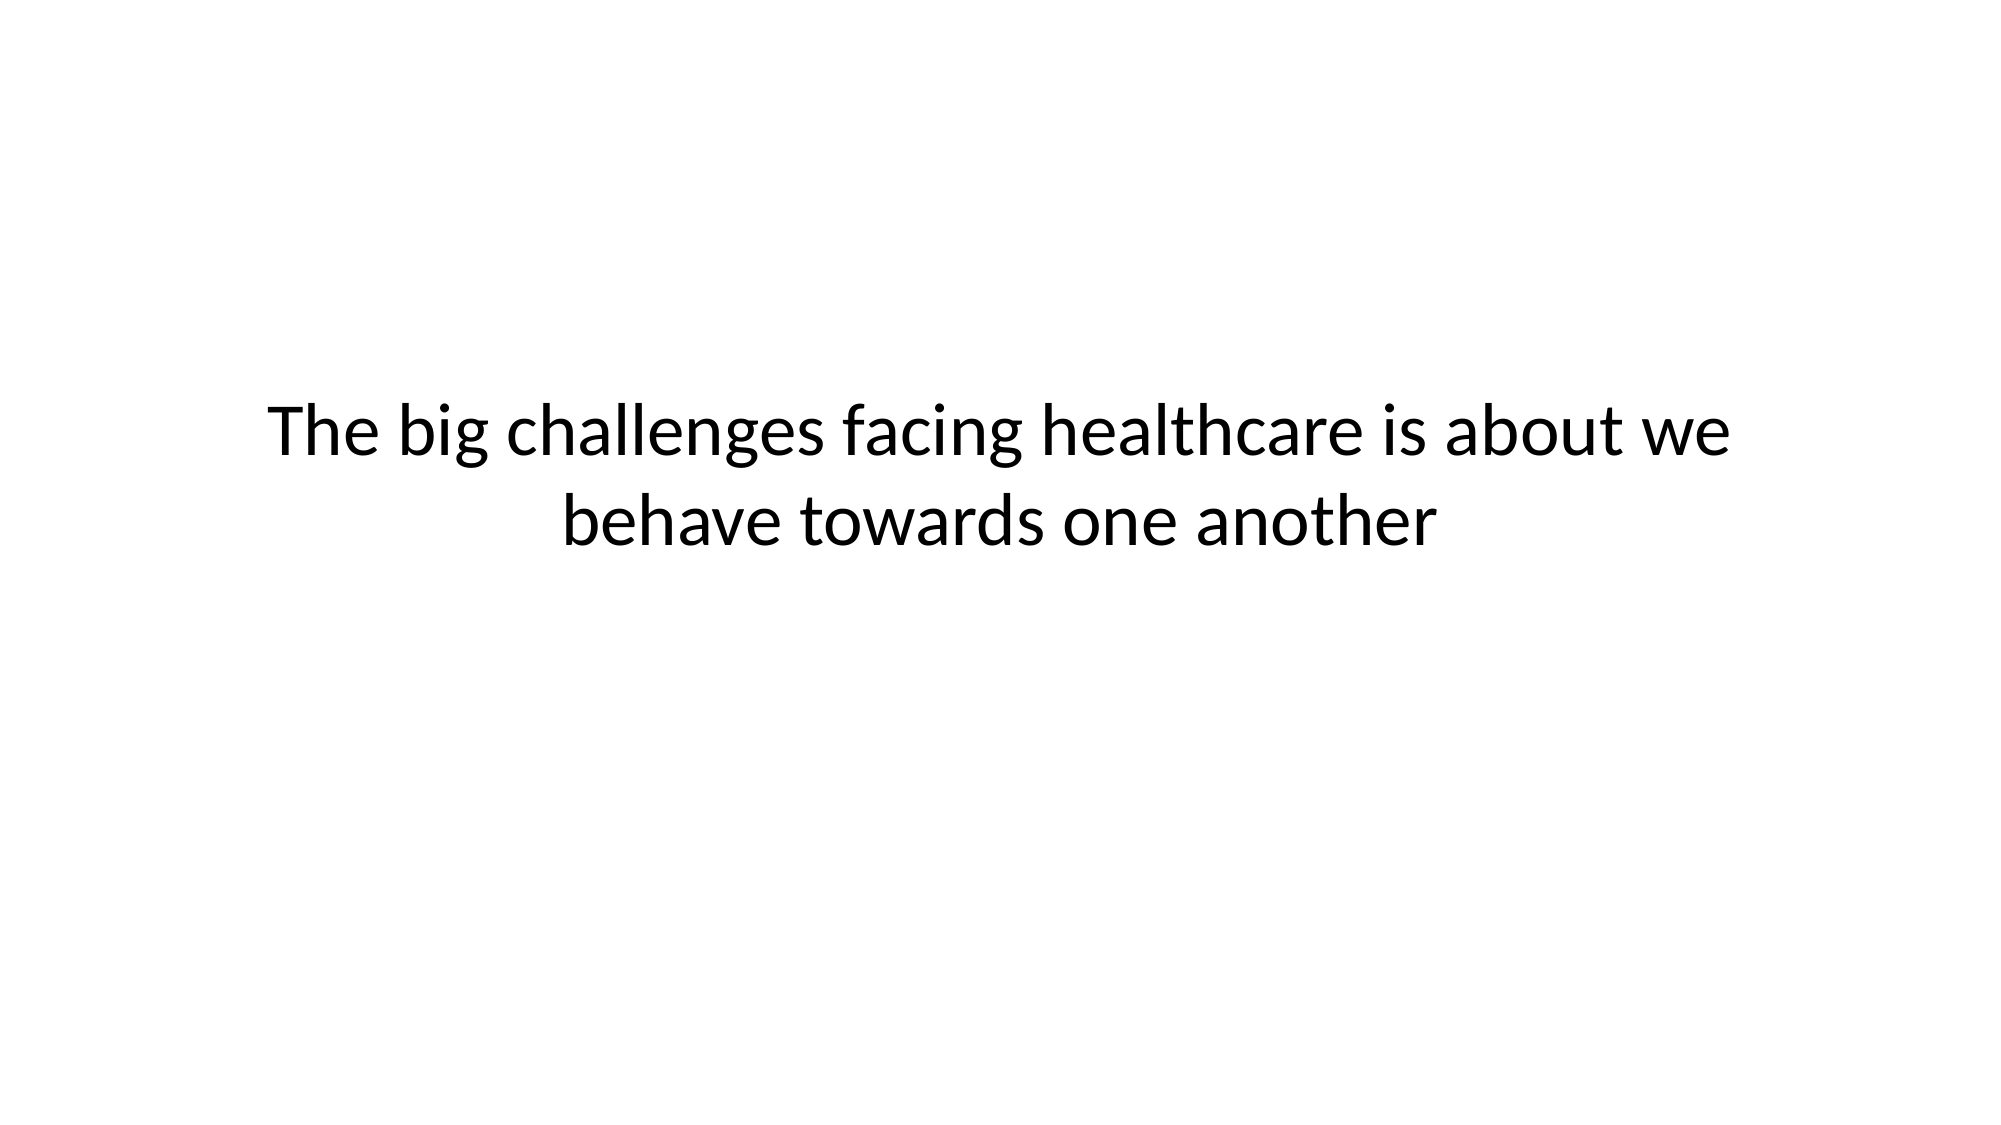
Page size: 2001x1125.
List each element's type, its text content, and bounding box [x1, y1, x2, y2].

title The big challenges facing healthcare is about we behave towards one another [150, 349, 1850, 591]
